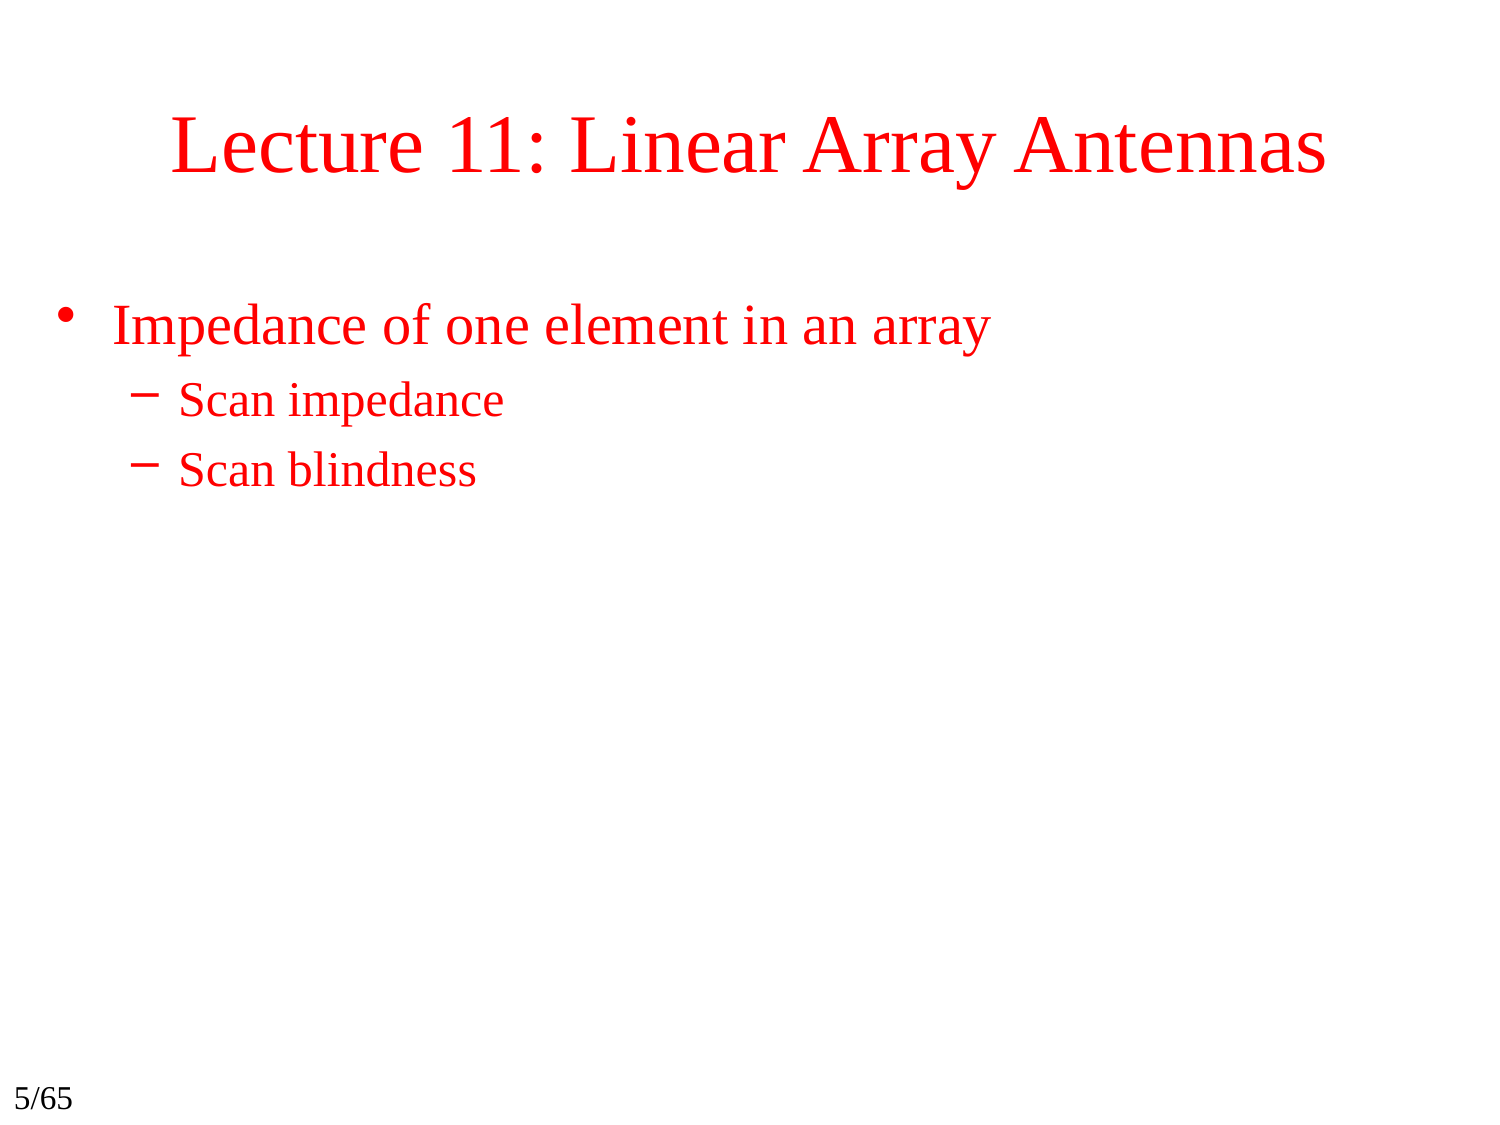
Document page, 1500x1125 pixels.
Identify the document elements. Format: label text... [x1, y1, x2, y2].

title Lecture 11: Linear Array Antennas [52, 23, 1448, 256]
list Impedance of one element in an array Scan impedance Scan blindness [41, 278, 1448, 1002]
